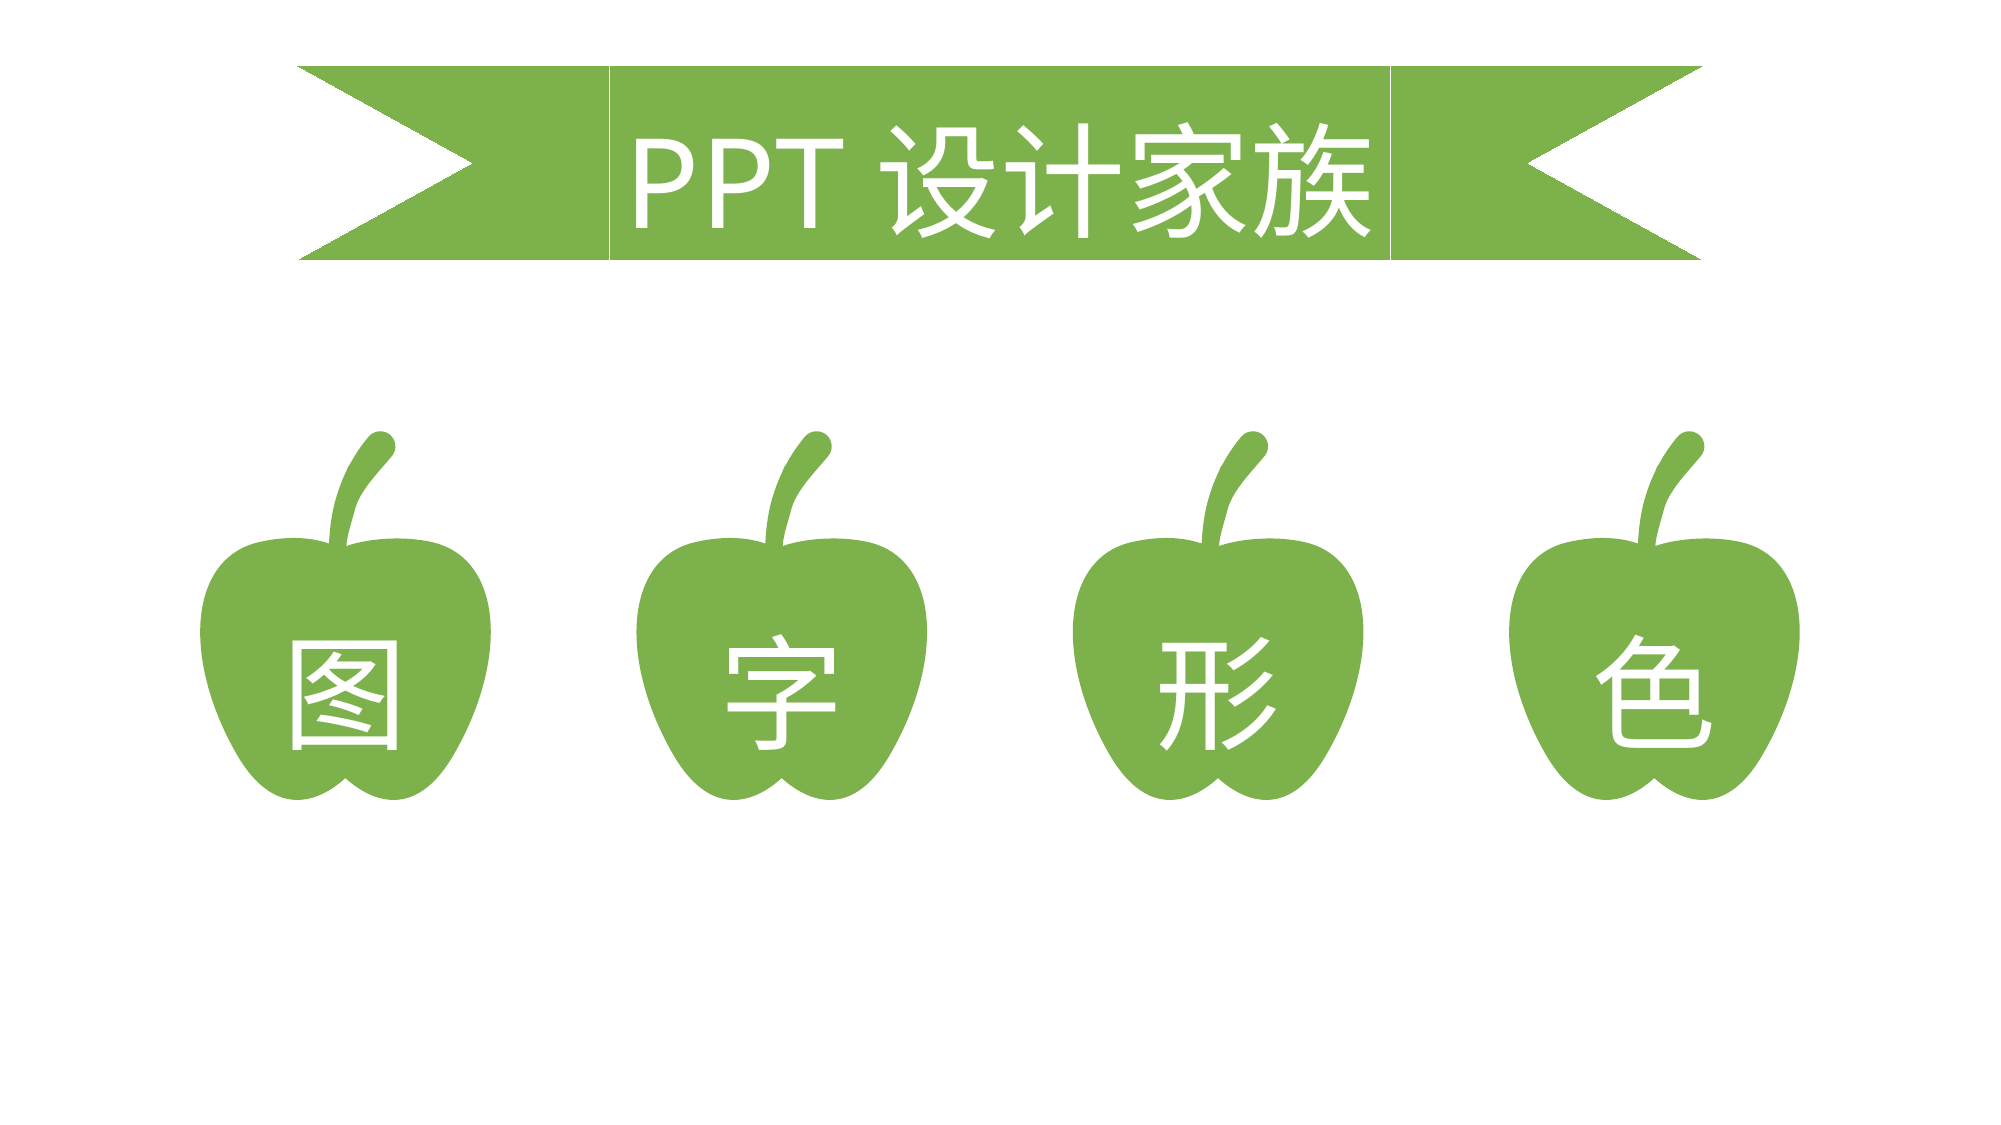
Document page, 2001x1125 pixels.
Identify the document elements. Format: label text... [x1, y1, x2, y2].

text_box [1122, 136, 1706, 953]
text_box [200, 431, 491, 800]
text_box PPT设计家族 [295, 65, 1705, 261]
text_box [636, 431, 928, 800]
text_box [1509, 431, 1800, 800]
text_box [1072, 431, 1364, 800]
